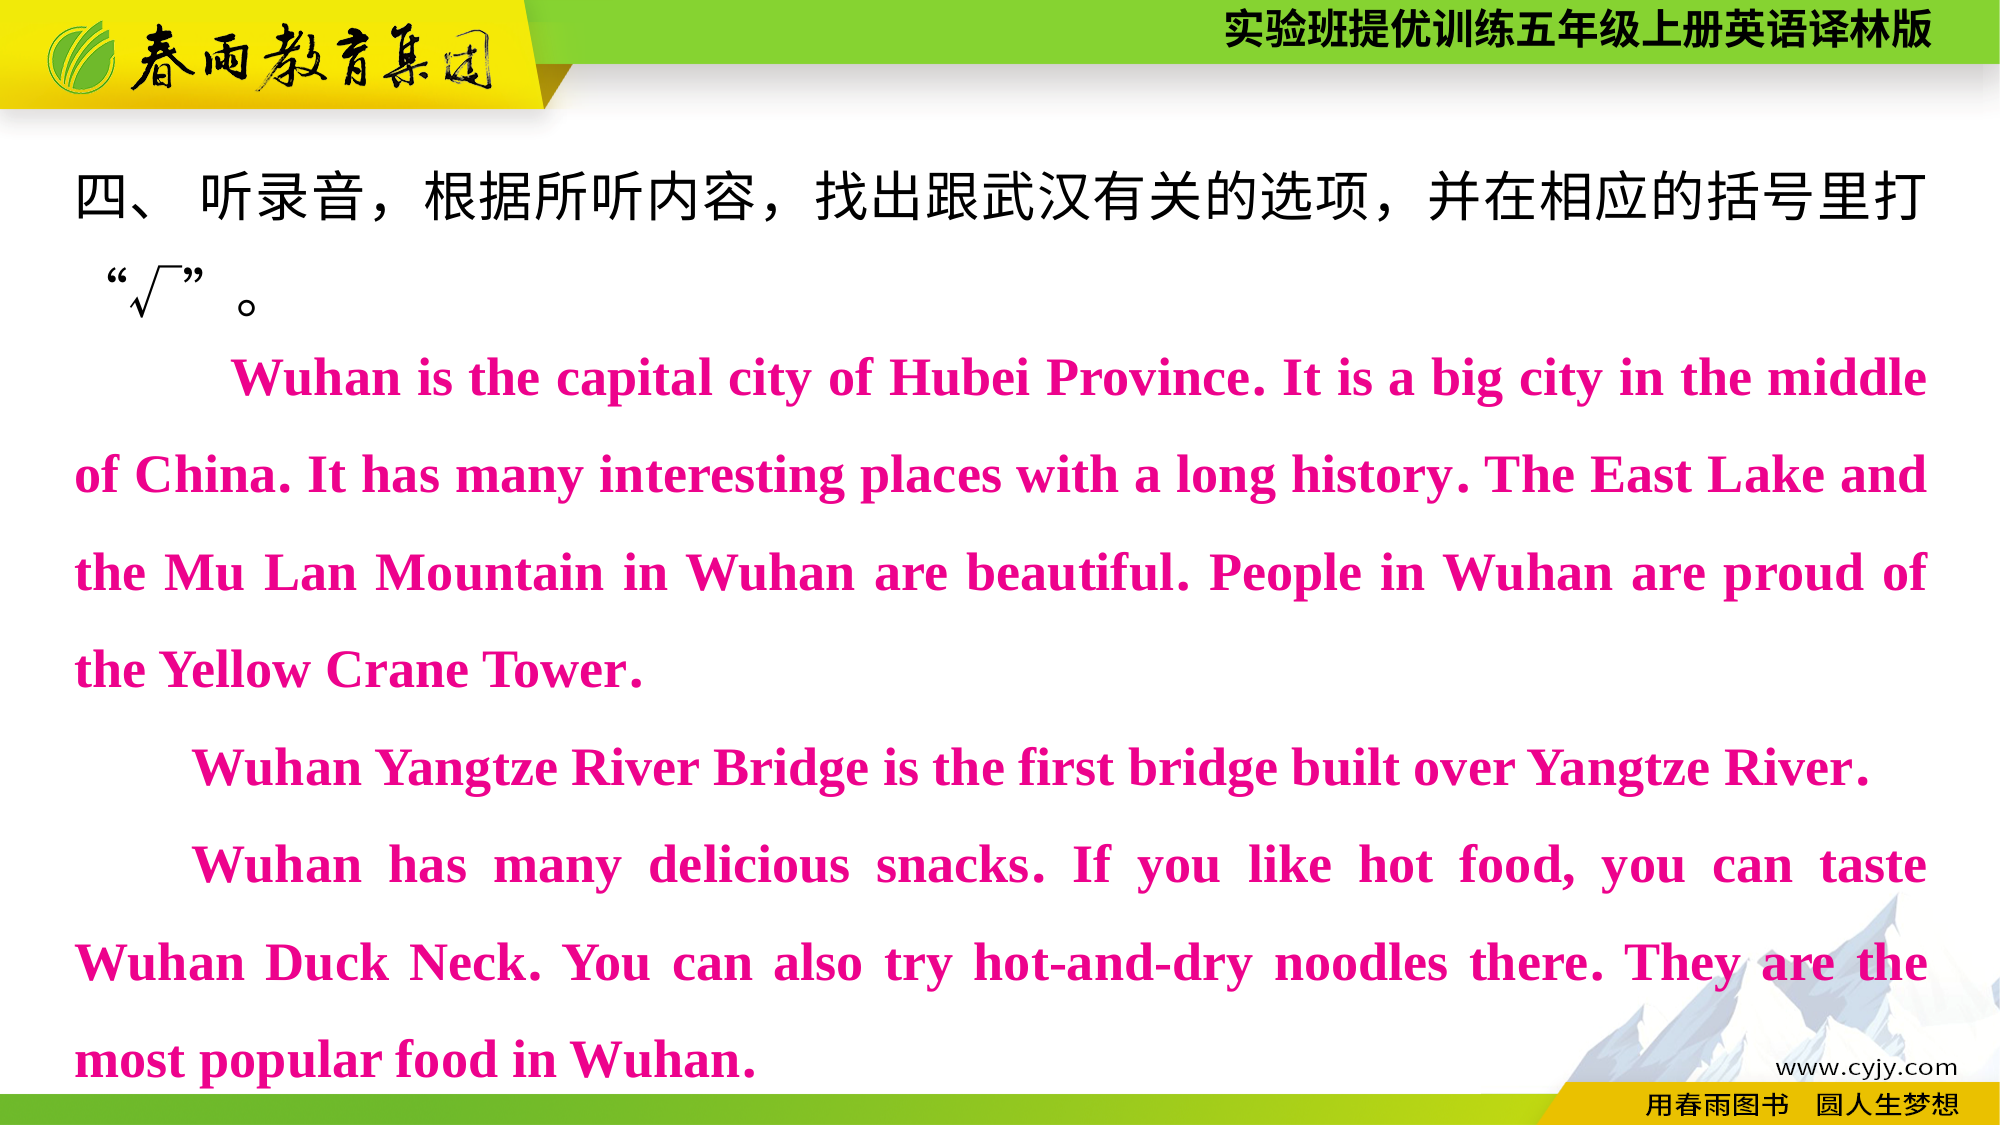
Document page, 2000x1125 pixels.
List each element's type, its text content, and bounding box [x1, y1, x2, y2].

list 四、 听录音，根据所听内容，找出跟武汉有关的选项，并在相应的括号里打“√”。 [59, 122, 1944, 301]
picture [0, 0, 2000, 1125]
text_box Wuhan is the capital city of Hubei Province. It is a big city in the middle of China. It has many interesting places with a long history. The East Lake and the Mu Lan Mountain in Wuhan are beautiful. People in Wuhan are proud of the Yellow Crane Tower. Wuhan Yangtze River Bridge is the first bridge built over Yangtze River. Wuhan has many delicious snacks. If you like hot food, you can taste Wuhan Duck Neck. You can also try hot-and-dry noodles there. They are the most popular food in Wuhan. [59, 301, 1944, 1096]
